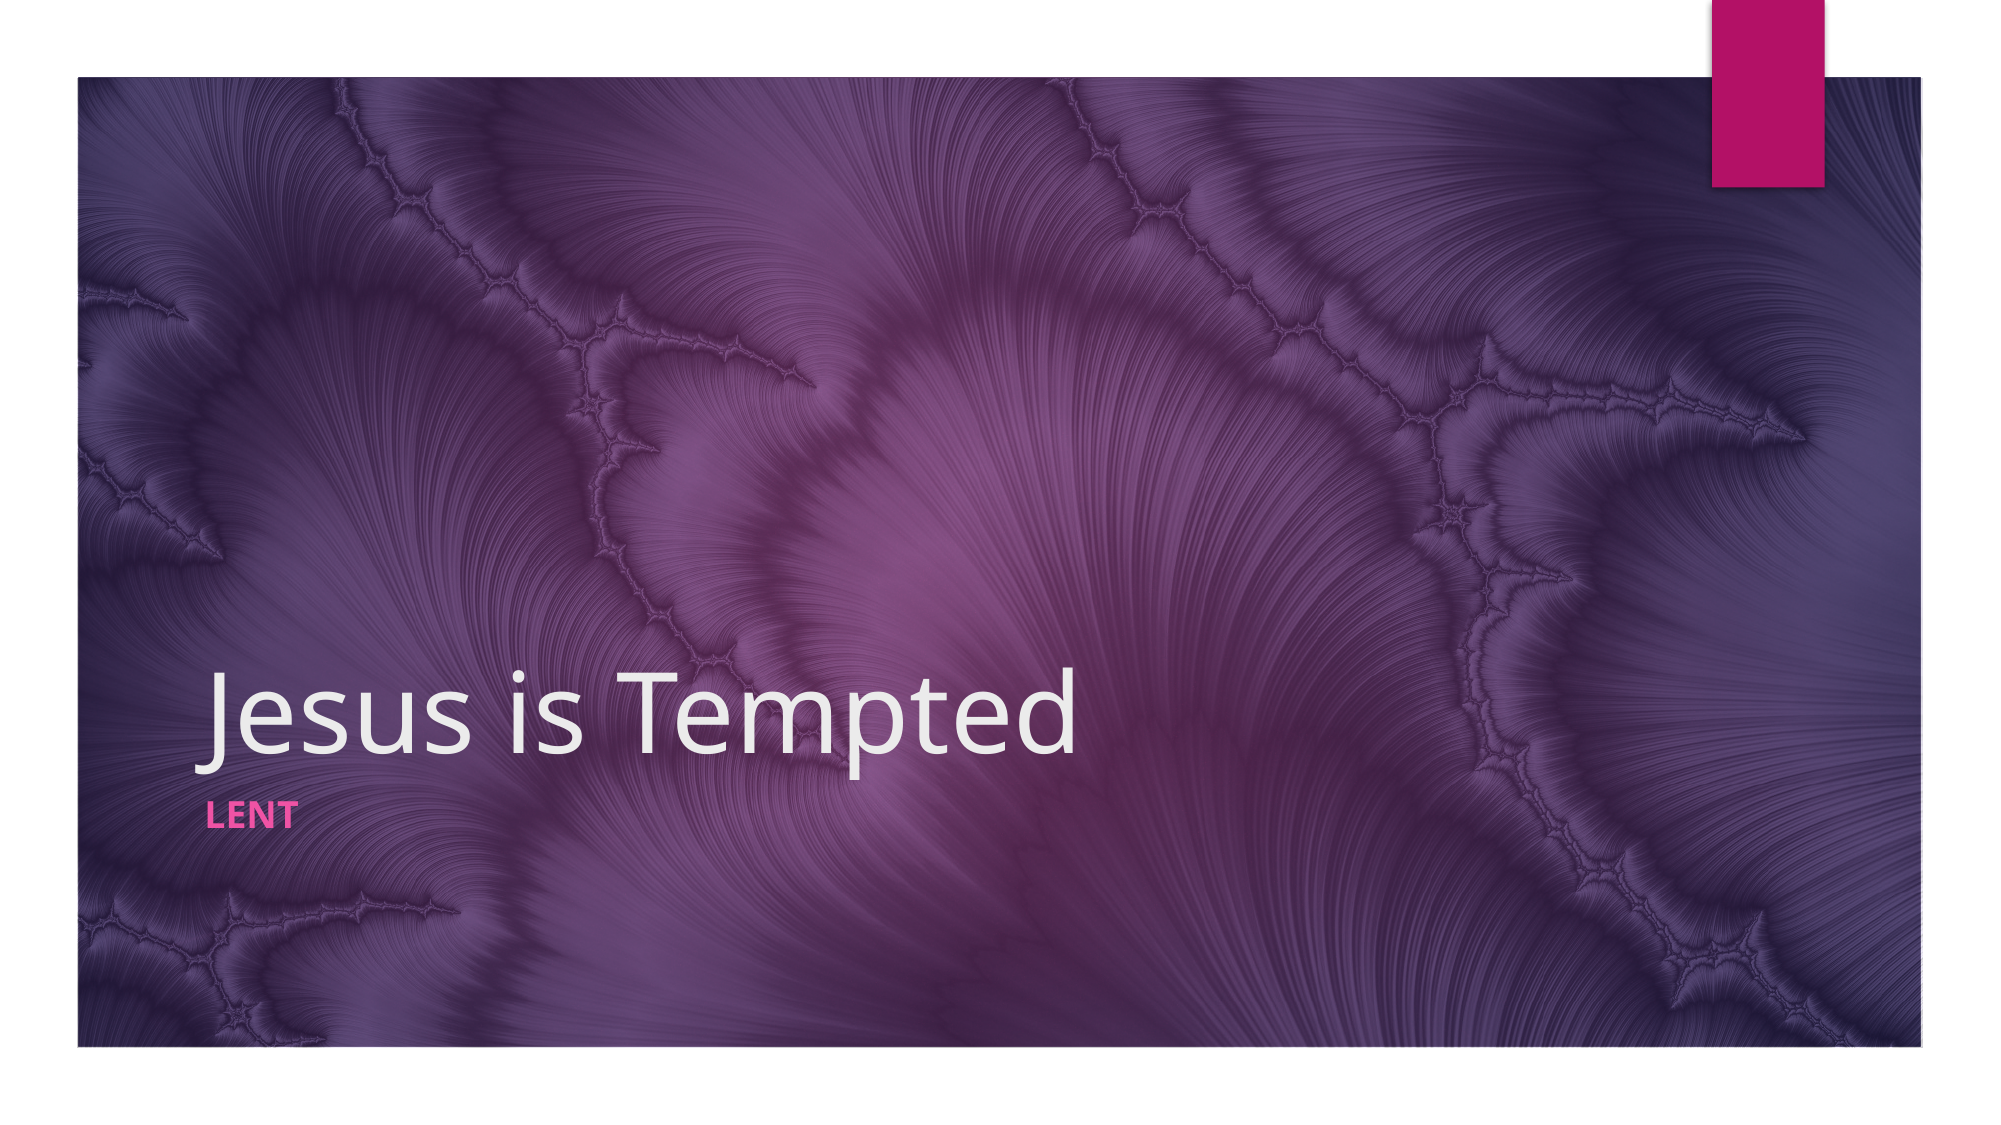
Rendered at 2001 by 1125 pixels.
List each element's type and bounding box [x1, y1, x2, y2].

text_box [0, 0, 2000, 1125]
picture [77, 77, 1923, 1048]
